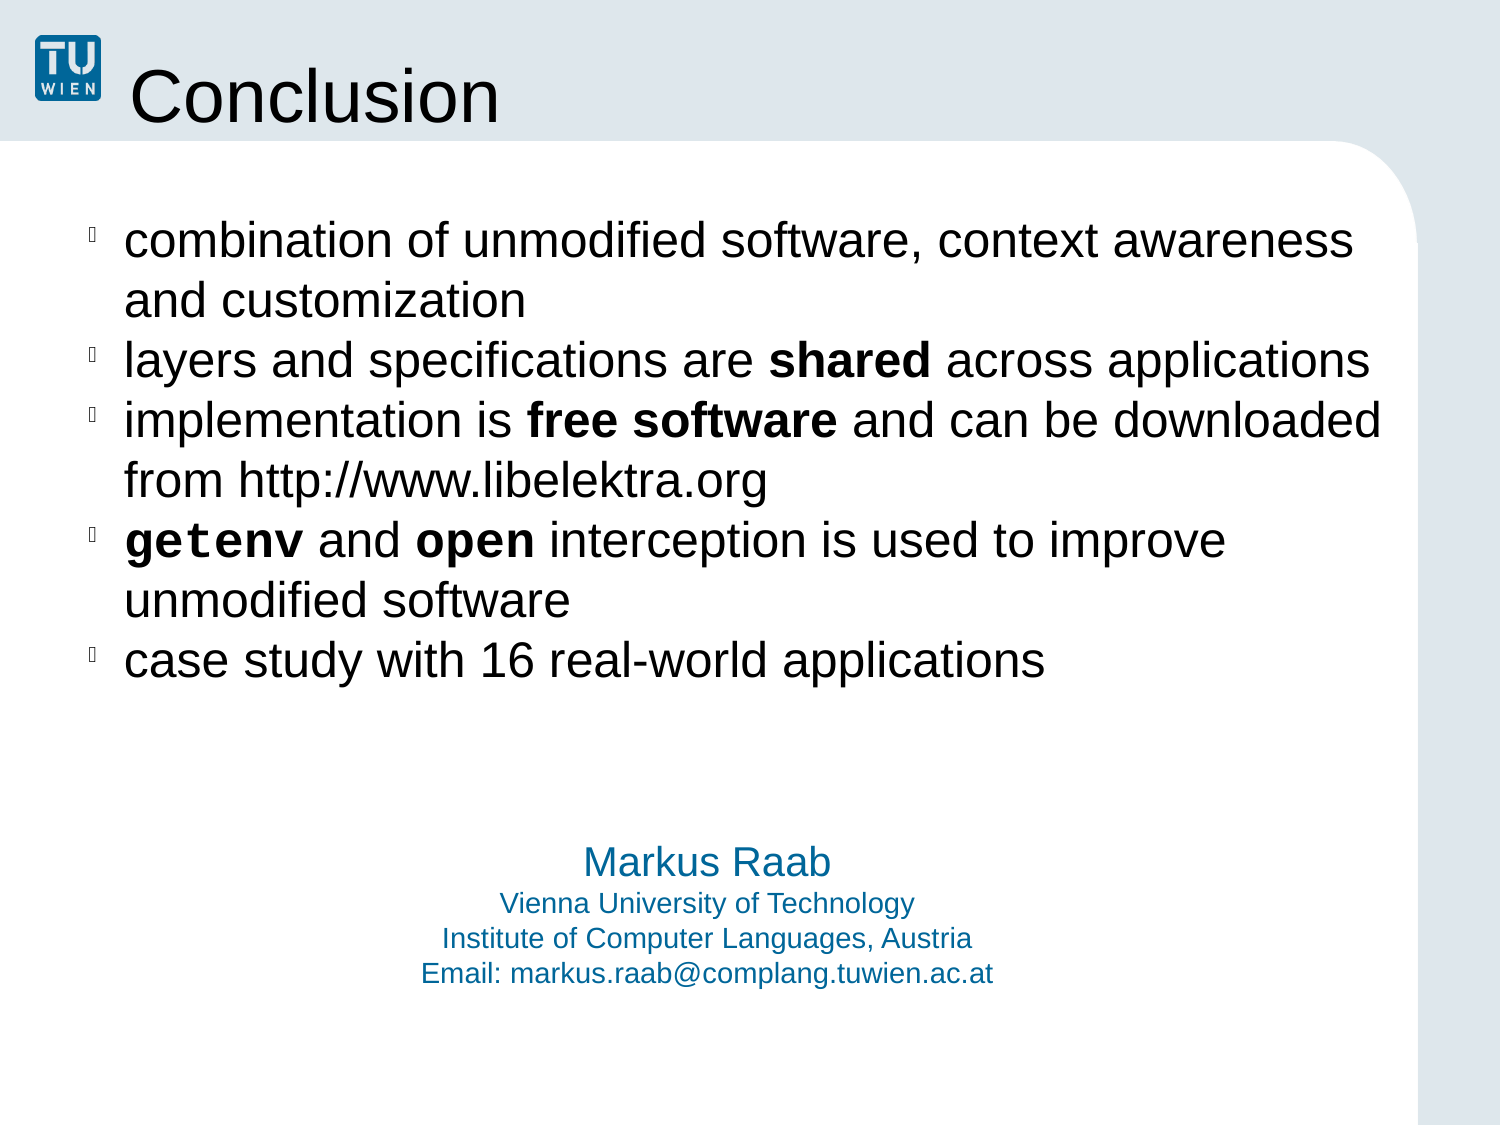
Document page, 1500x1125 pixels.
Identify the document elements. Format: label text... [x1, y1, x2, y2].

picture [47, 85, 53, 94]
picture [50, 51, 56, 74]
text_box Conclusion [129, 44, 1347, 140]
picture [0, 140, 1419, 1125]
picture [72, 83, 78, 94]
text_box combination of unmodified software, context awareness and customization layers and specifications are shared across applications implementation is free software and can be downloaded from http://www.libelektra.org getenv and open interception is used to improve unmodified software case study with 16 real-world applications [73, 199, 1424, 943]
picture [42, 83, 46, 94]
picture [41, 42, 64, 48]
picture [90, 83, 94, 94]
picture [69, 42, 80, 74]
text_box Markus Raab Vienna University of Technology Institute of Computer Languages, Austria Email: markus.raab@complang.tuwien.ac.at [399, 834, 1016, 1040]
picture [83, 42, 94, 74]
